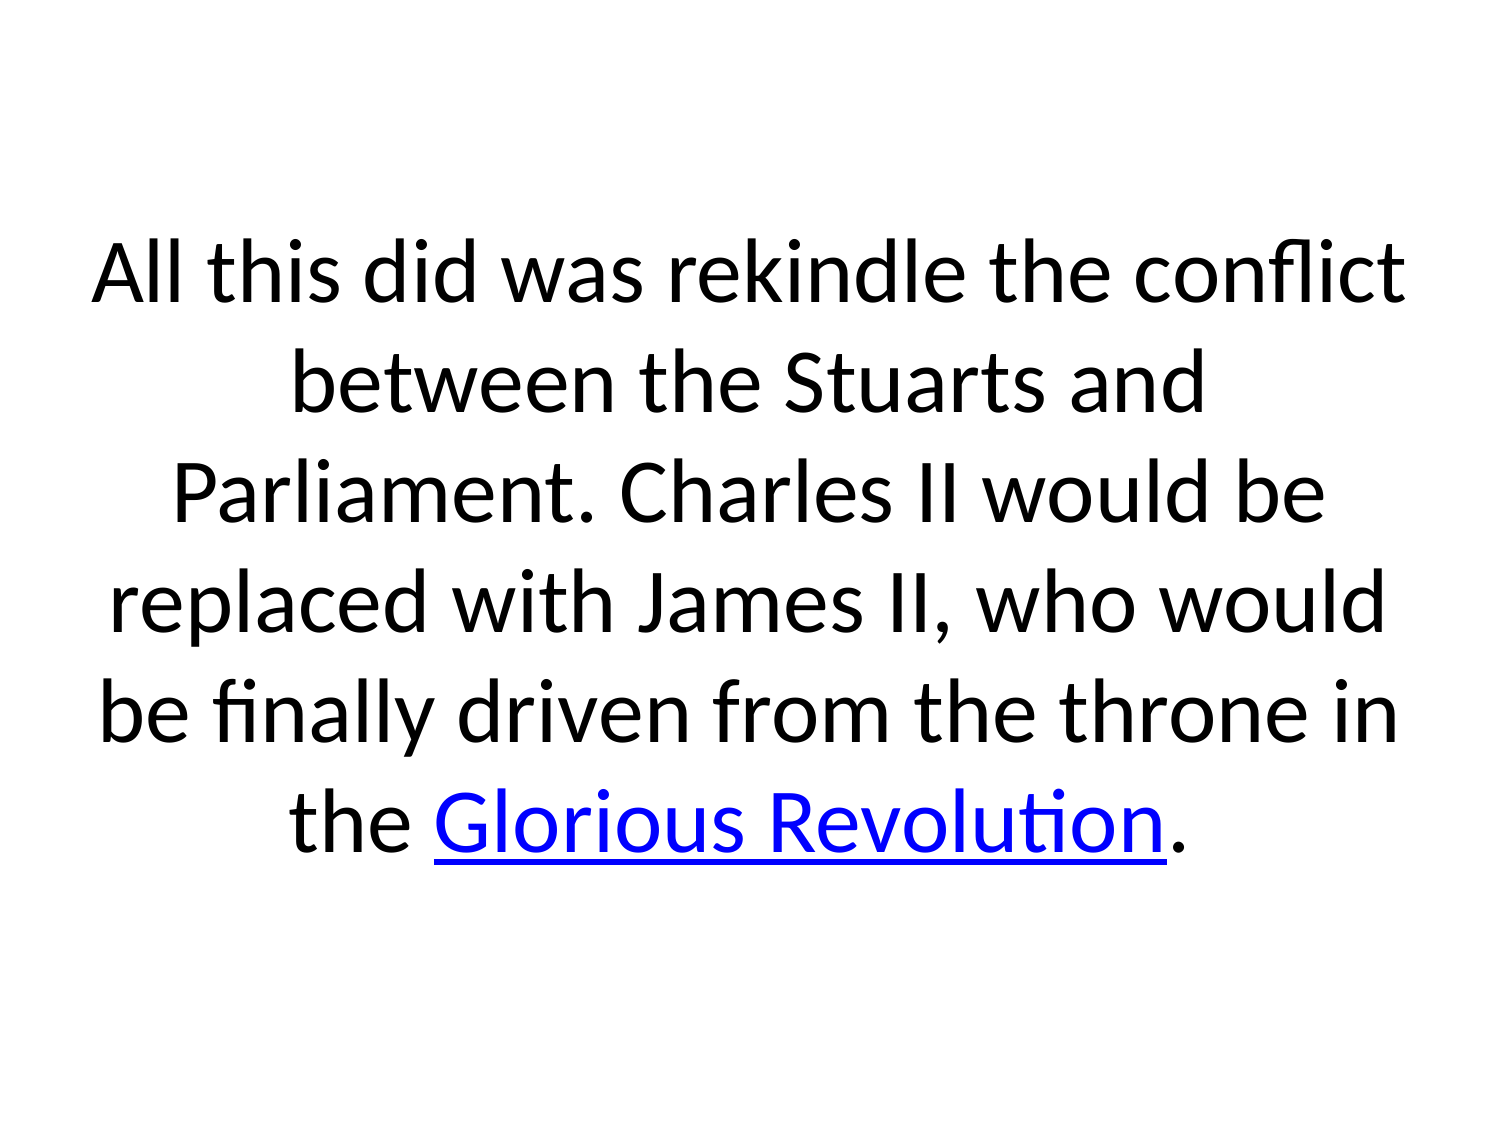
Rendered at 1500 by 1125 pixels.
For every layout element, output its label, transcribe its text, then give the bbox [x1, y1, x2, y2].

title All this did was rekindle the conflict between the Stuarts and Parliament. Charles II would be replaced with James II, who would be finally driven from the throne in the Glorious Revolution. [74, 44, 1426, 1038]
